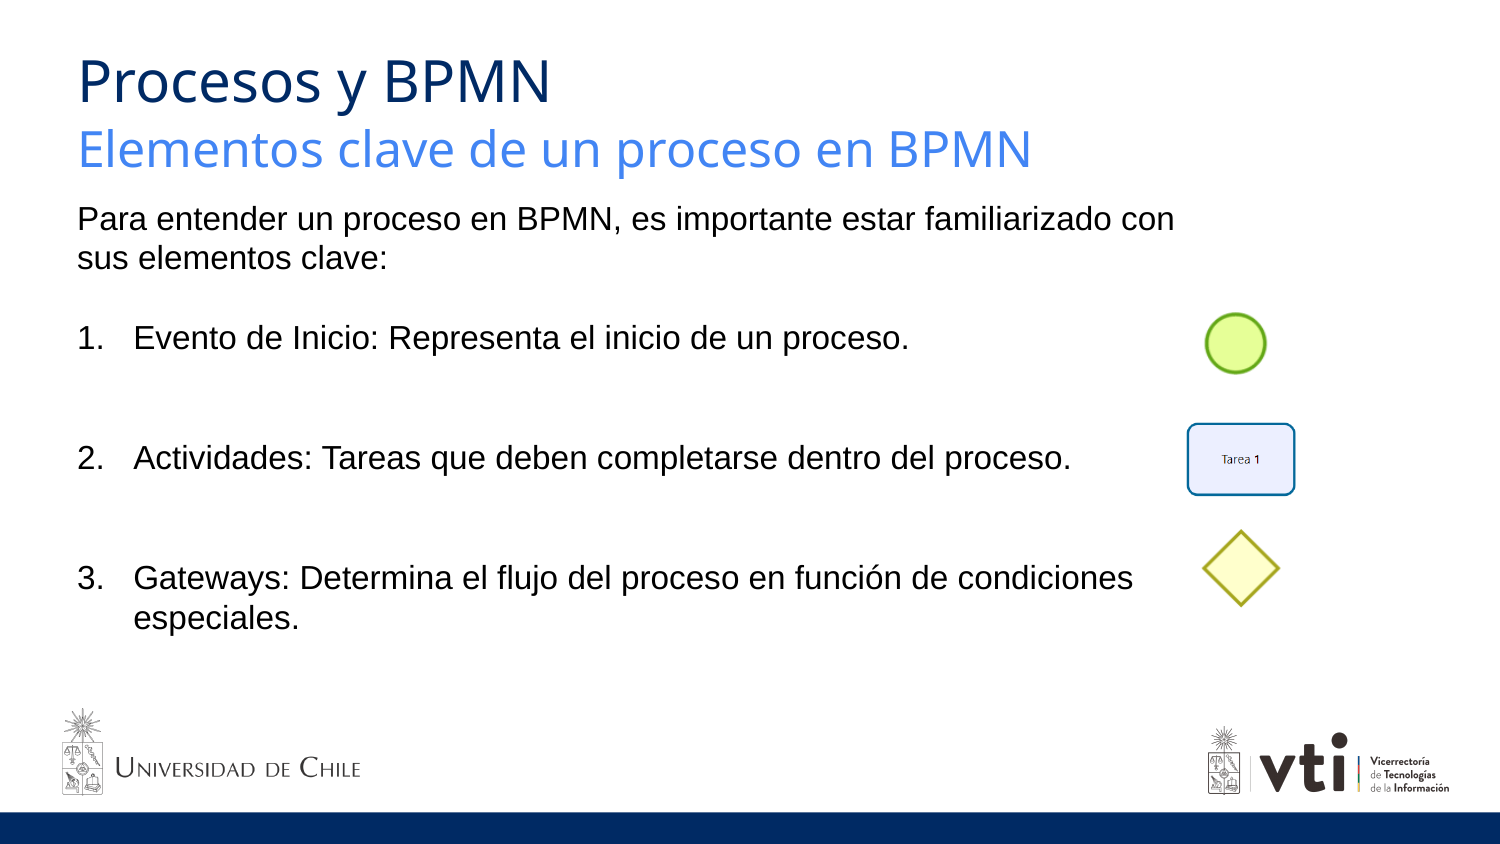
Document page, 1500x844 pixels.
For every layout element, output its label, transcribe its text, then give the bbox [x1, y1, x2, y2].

picture [1189, 522, 1292, 614]
picture [1208, 726, 1449, 795]
text_box Para entender un proceso en BPMN, es importante estar familiarizado con sus elementos clave: Evento de Inicio: Representa el inicio de un proceso. Actividades: Tareas que deben completarse dentro del proceso. Gateways: Determina el flujo del proceso en función de condiciones especiales. [62, 181, 1241, 691]
picture [1179, 417, 1301, 502]
picture [1189, 301, 1281, 386]
picture [62, 708, 360, 796]
title Procesos y BPMN [62, 39, 1330, 102]
list Elementos clave de un proceso en BPMN [62, 102, 1330, 182]
